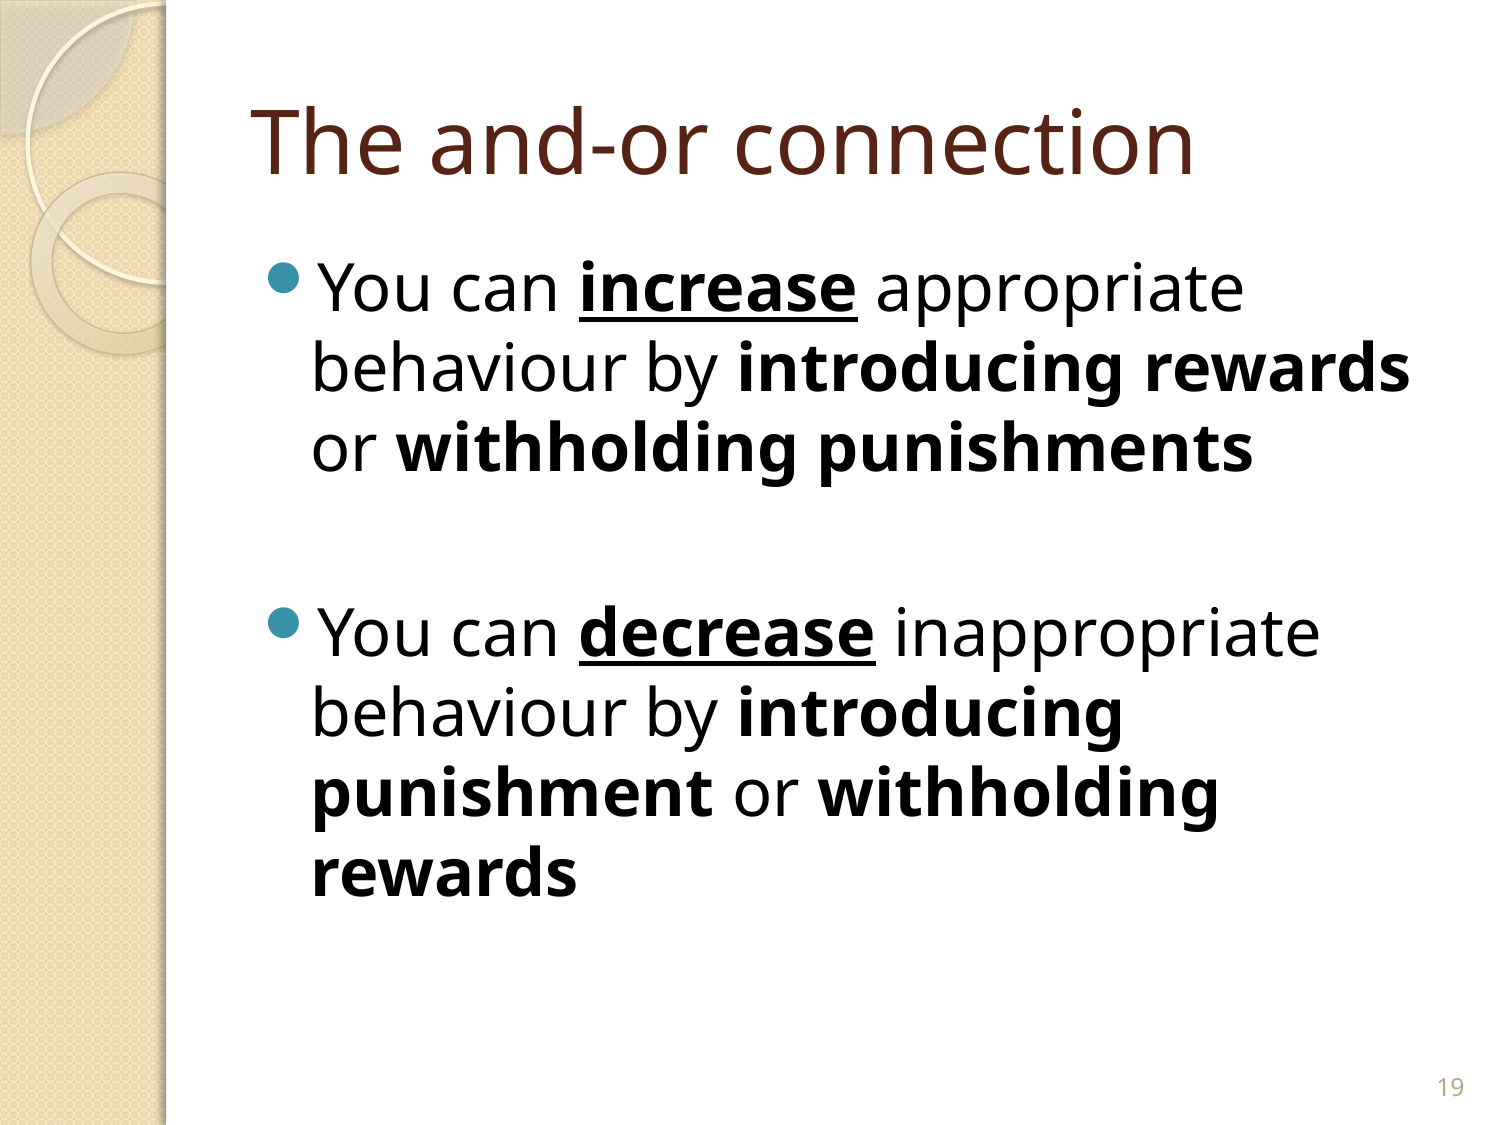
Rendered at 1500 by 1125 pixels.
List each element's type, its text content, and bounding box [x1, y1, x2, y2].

list You can increase appropriate behaviour by introducing rewards or withholding punishments You can decrease inappropriate behaviour by introducing punishment or withholding rewards [235, 237, 1466, 1025]
title The and-or connection [235, 45, 1466, 233]
slide_number 19 [1413, 1034, 1488, 1113]
